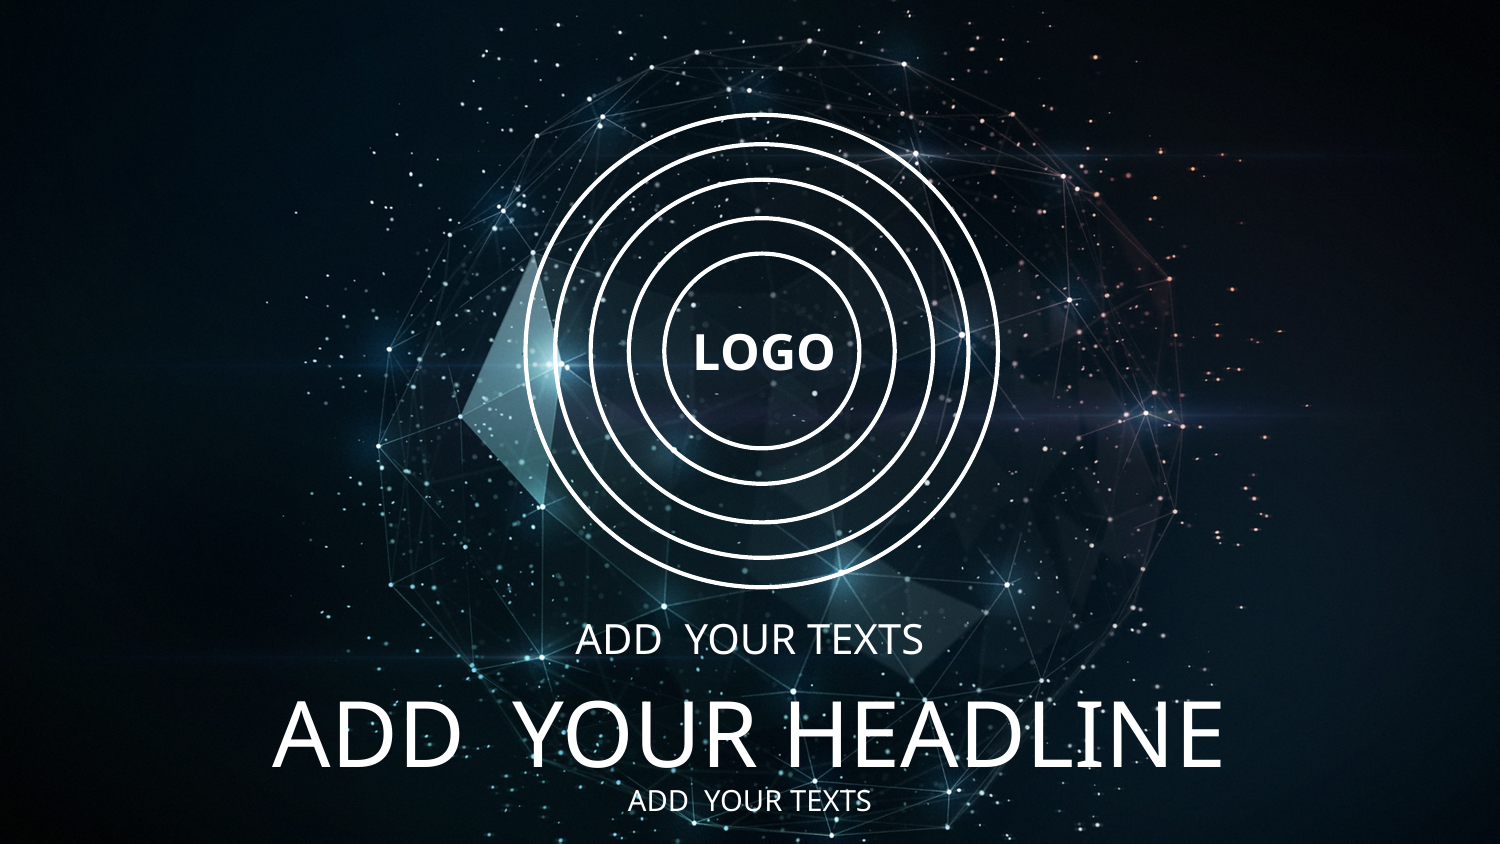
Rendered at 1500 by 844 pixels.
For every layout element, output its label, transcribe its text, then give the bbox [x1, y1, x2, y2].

text_box [590, 179, 934, 523]
picture [0, 0, 1500, 844]
text_box [628, 218, 895, 484]
text_box [525, 114, 998, 588]
text_box ADD YOUR HEADLINE [257, 668, 1242, 794]
text_box ADD YOUR TEXTS [560, 605, 940, 670]
text_box LOGO [678, 312, 851, 388]
text_box [664, 253, 860, 449]
text_box ADD YOUR TEXTS [613, 774, 888, 825]
